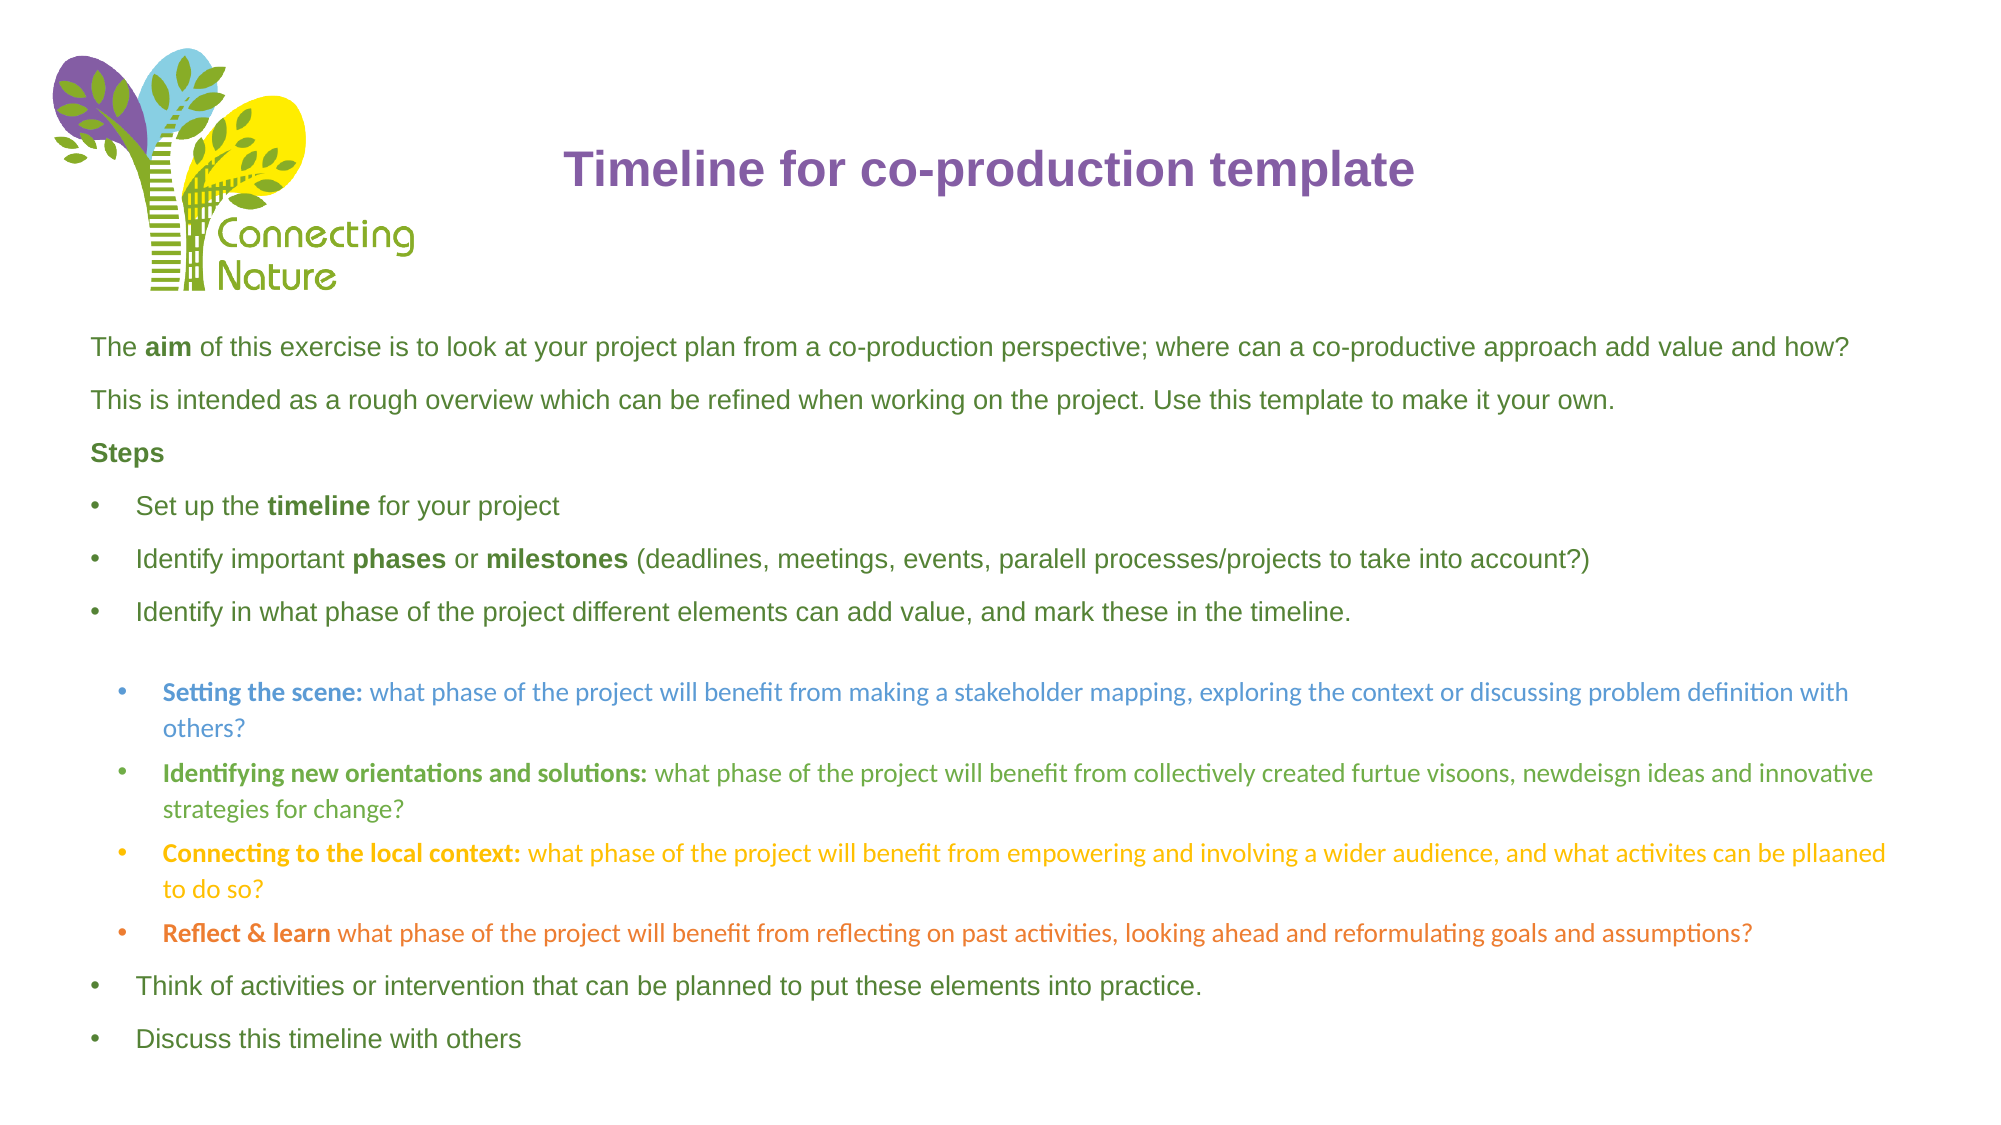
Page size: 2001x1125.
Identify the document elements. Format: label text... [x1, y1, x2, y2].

picture [52, 48, 414, 291]
list The aim of this exercise is to look at your project plan from a co-production perspective; where can a co-productive approach add value and how? This is intended as a rough overview which can be refined when working on the project. Use this template to make it your own. Steps Set up the timeline for your project Identify important phases or milestones (deadlines, meetings, events, paralell processes/projects to take into account?) Identify in what phase of the project different elements can add value, and mark these in the timeline. Setting the scene: what phase of the project will benefit from making a stakeholder mapping, exploring the context or discussing problem definition with others? Identifying new orientations and solutions: what phase of the project will benefit from collectively created furtue visoons, newdeisgn ideas and innovative strategies for change? Connecting to the local context: what phase of the project will benefit from empowering and involving a wider audience, and what activites can be pllaaned to do so? Reflect & learn what phase of the project will benefit from reflecting on past activities, looking ahead and reformulating goals and assumptions? Think of activities or intervention that can be planned to put these elements into practice. Discuss this timeline with others [90, 326, 1910, 1059]
title Timeline for co-production template [548, 135, 1954, 205]
